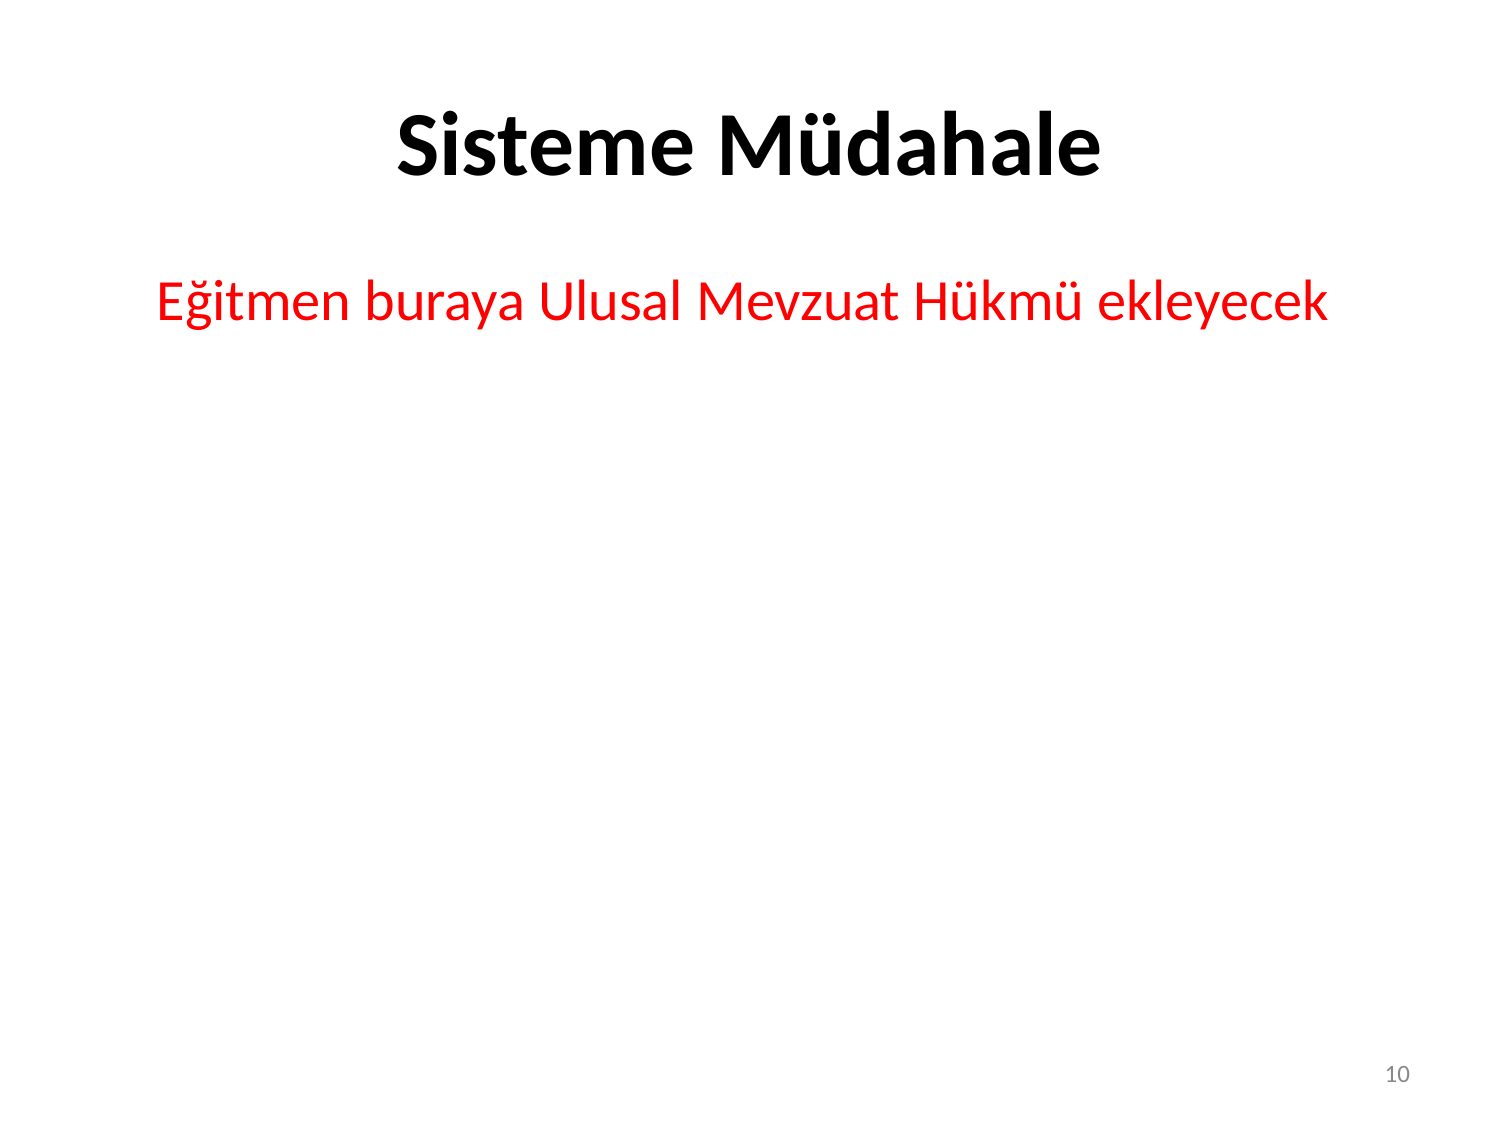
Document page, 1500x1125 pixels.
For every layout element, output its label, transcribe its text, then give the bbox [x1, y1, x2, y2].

slide_number 10 [1074, 1042, 1425, 1103]
list Eğitmen buraya Ulusal Mevzuat Hükmü ekleyecek [75, 262, 1425, 1005]
title Sisteme Müdahale [75, 45, 1425, 233]
